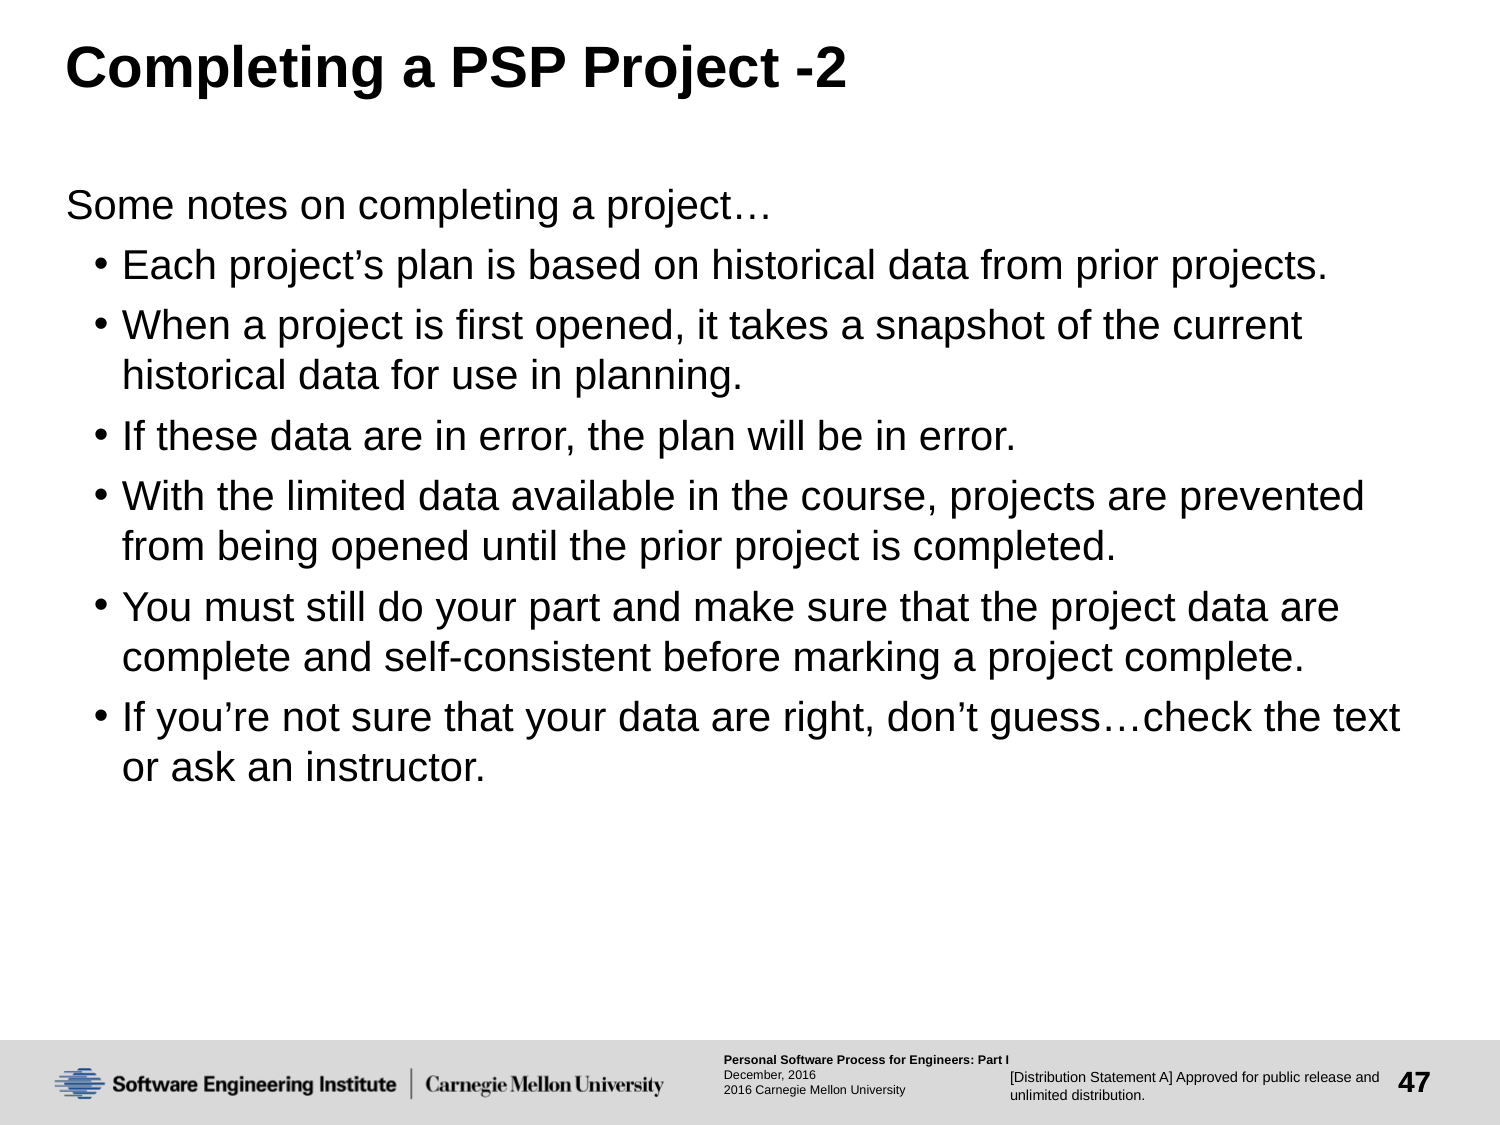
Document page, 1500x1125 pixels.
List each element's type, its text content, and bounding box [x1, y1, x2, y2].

picture [46, 1061, 673, 1104]
title Completing a PSP Project -2 [65, 37, 1313, 148]
list Some notes on completing a project… Each project’s plan is based on historical data from prior projects. When a project is first opened, it takes a snapshot of the current historical data for use in planning. If these data are in error, the plan will be in error. With the limited data available in the course, projects are prevented from being opened until the prior project is completed. You must still do your part and make sure that the project data are complete and self-consistent before marking a project complete. If you’re not sure that your data are right, don’t guess…check the text or ask an instructor. [65, 177, 1431, 1000]
